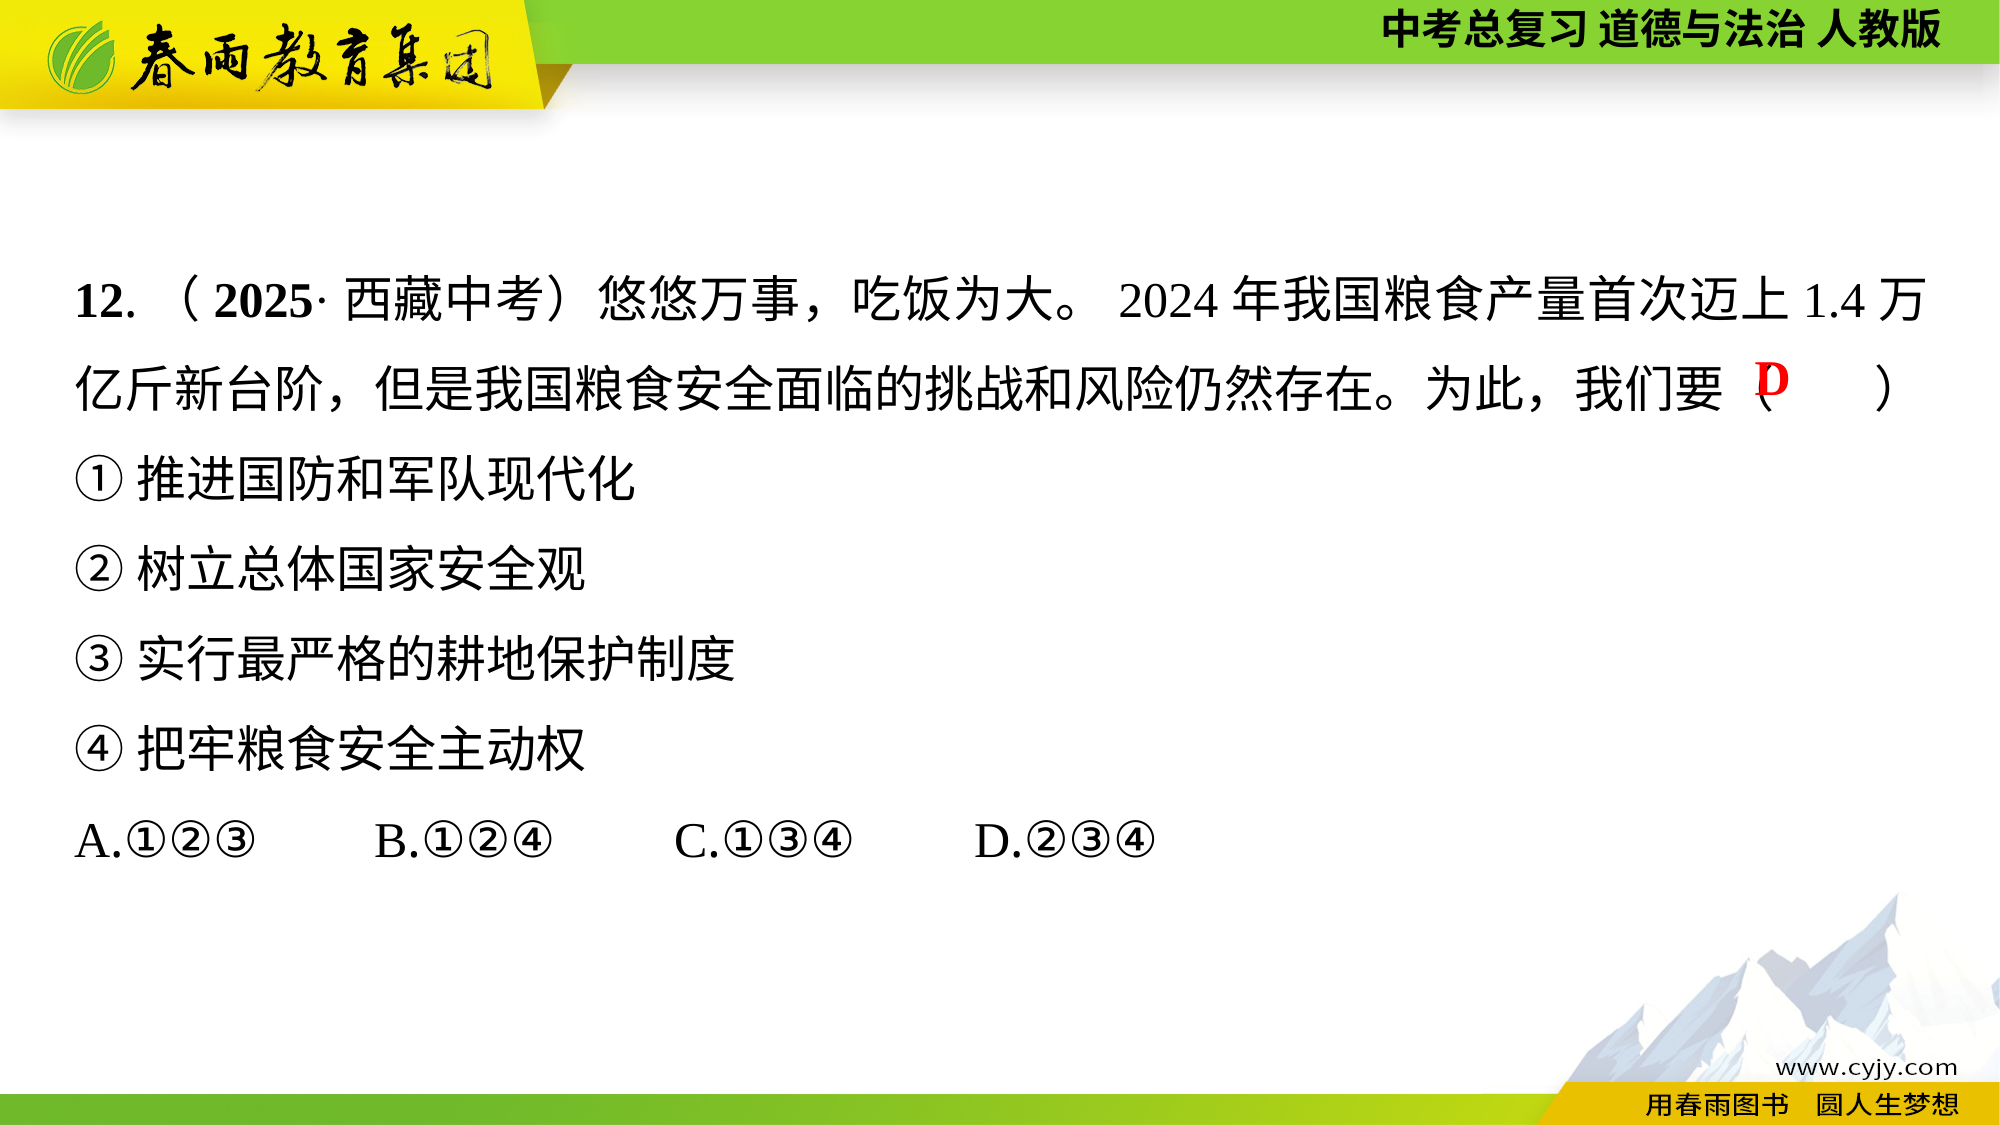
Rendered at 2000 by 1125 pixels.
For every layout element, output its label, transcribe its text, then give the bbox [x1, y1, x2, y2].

list 12.（2025·西藏中考）悠悠万事，吃饭为大。2024年我国粮食产量首次迈上1.4万亿斤新台阶，但是我国粮食安全面临的挑战和风险仍然存在。为此，我们要（ ） ①推进国防和军队现代化 ②树立总体国家安全观 ③实行最严格的耕地保护制度 ④把牢粮食安全主动权 A.①②③ B.①②④ C.①③④ D.②③④ [59, 229, 1944, 870]
picture [0, 0, 2000, 1125]
text_box D [1739, 338, 1806, 413]
